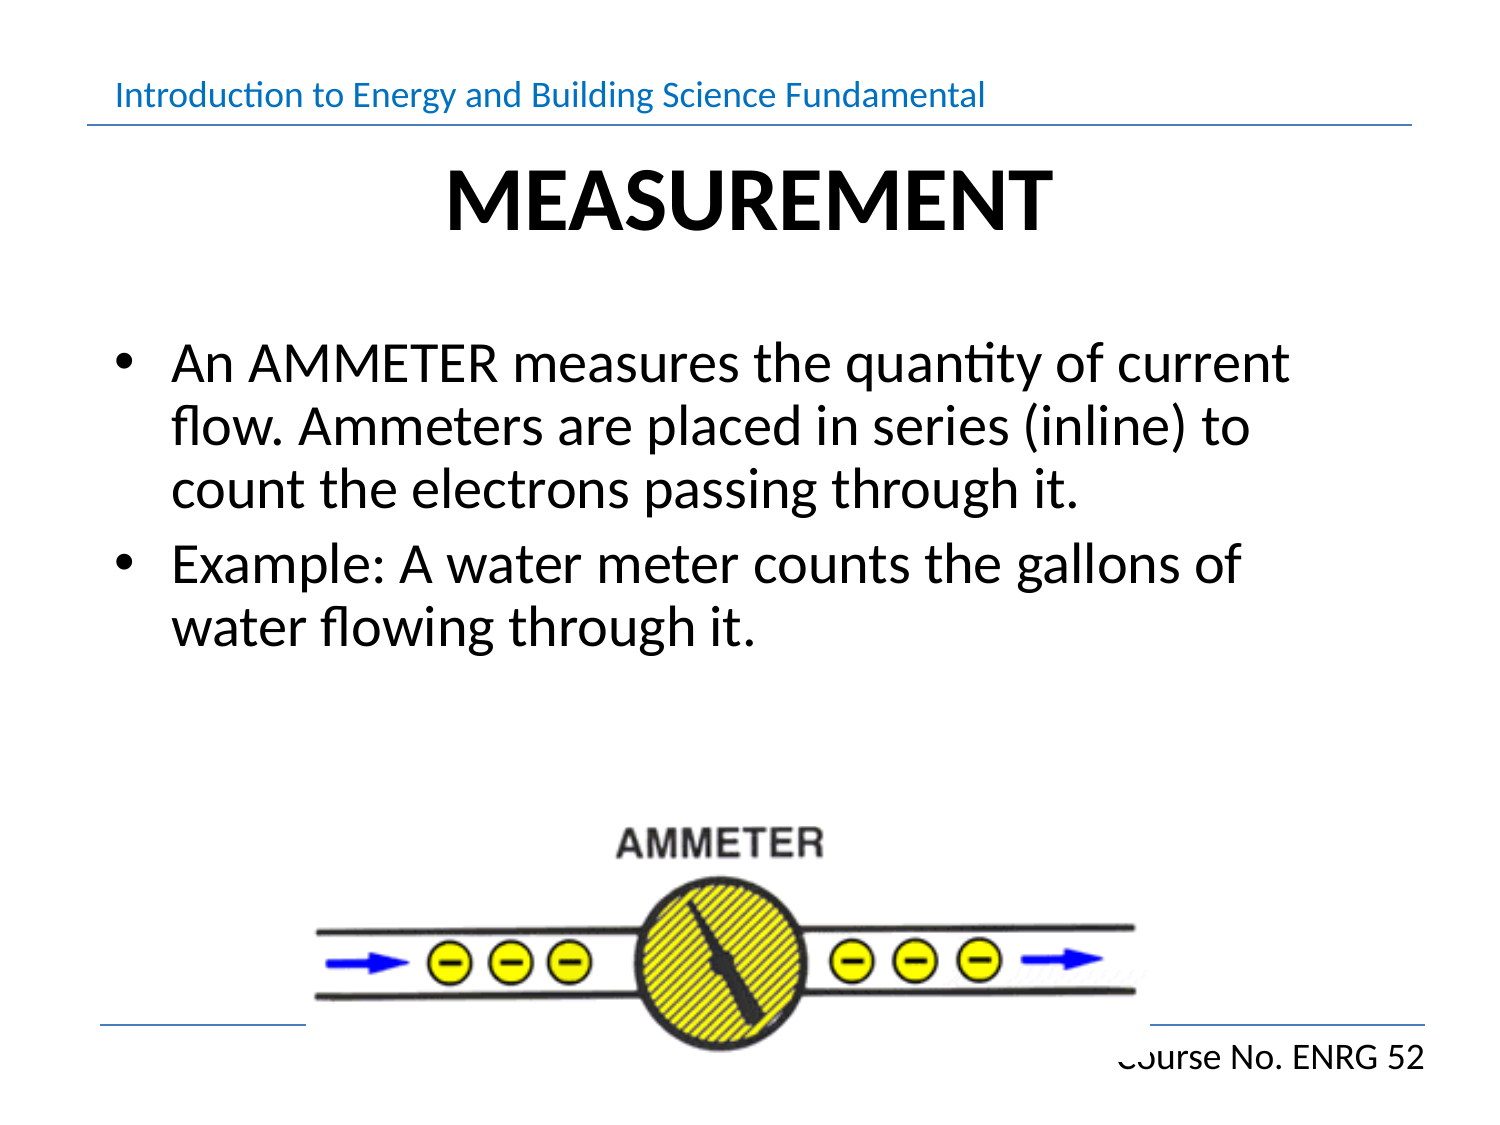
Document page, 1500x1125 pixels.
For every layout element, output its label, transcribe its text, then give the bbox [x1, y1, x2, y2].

title MEASUREMENT [112, 99, 1388, 288]
picture [305, 825, 1151, 1062]
list An AMMETER measures the quantity of current flow. Ammeters are placed in series (inline) to count the electrons passing through it. Example: A water meter counts the gallons of water flowing through it. [99, 324, 1388, 763]
